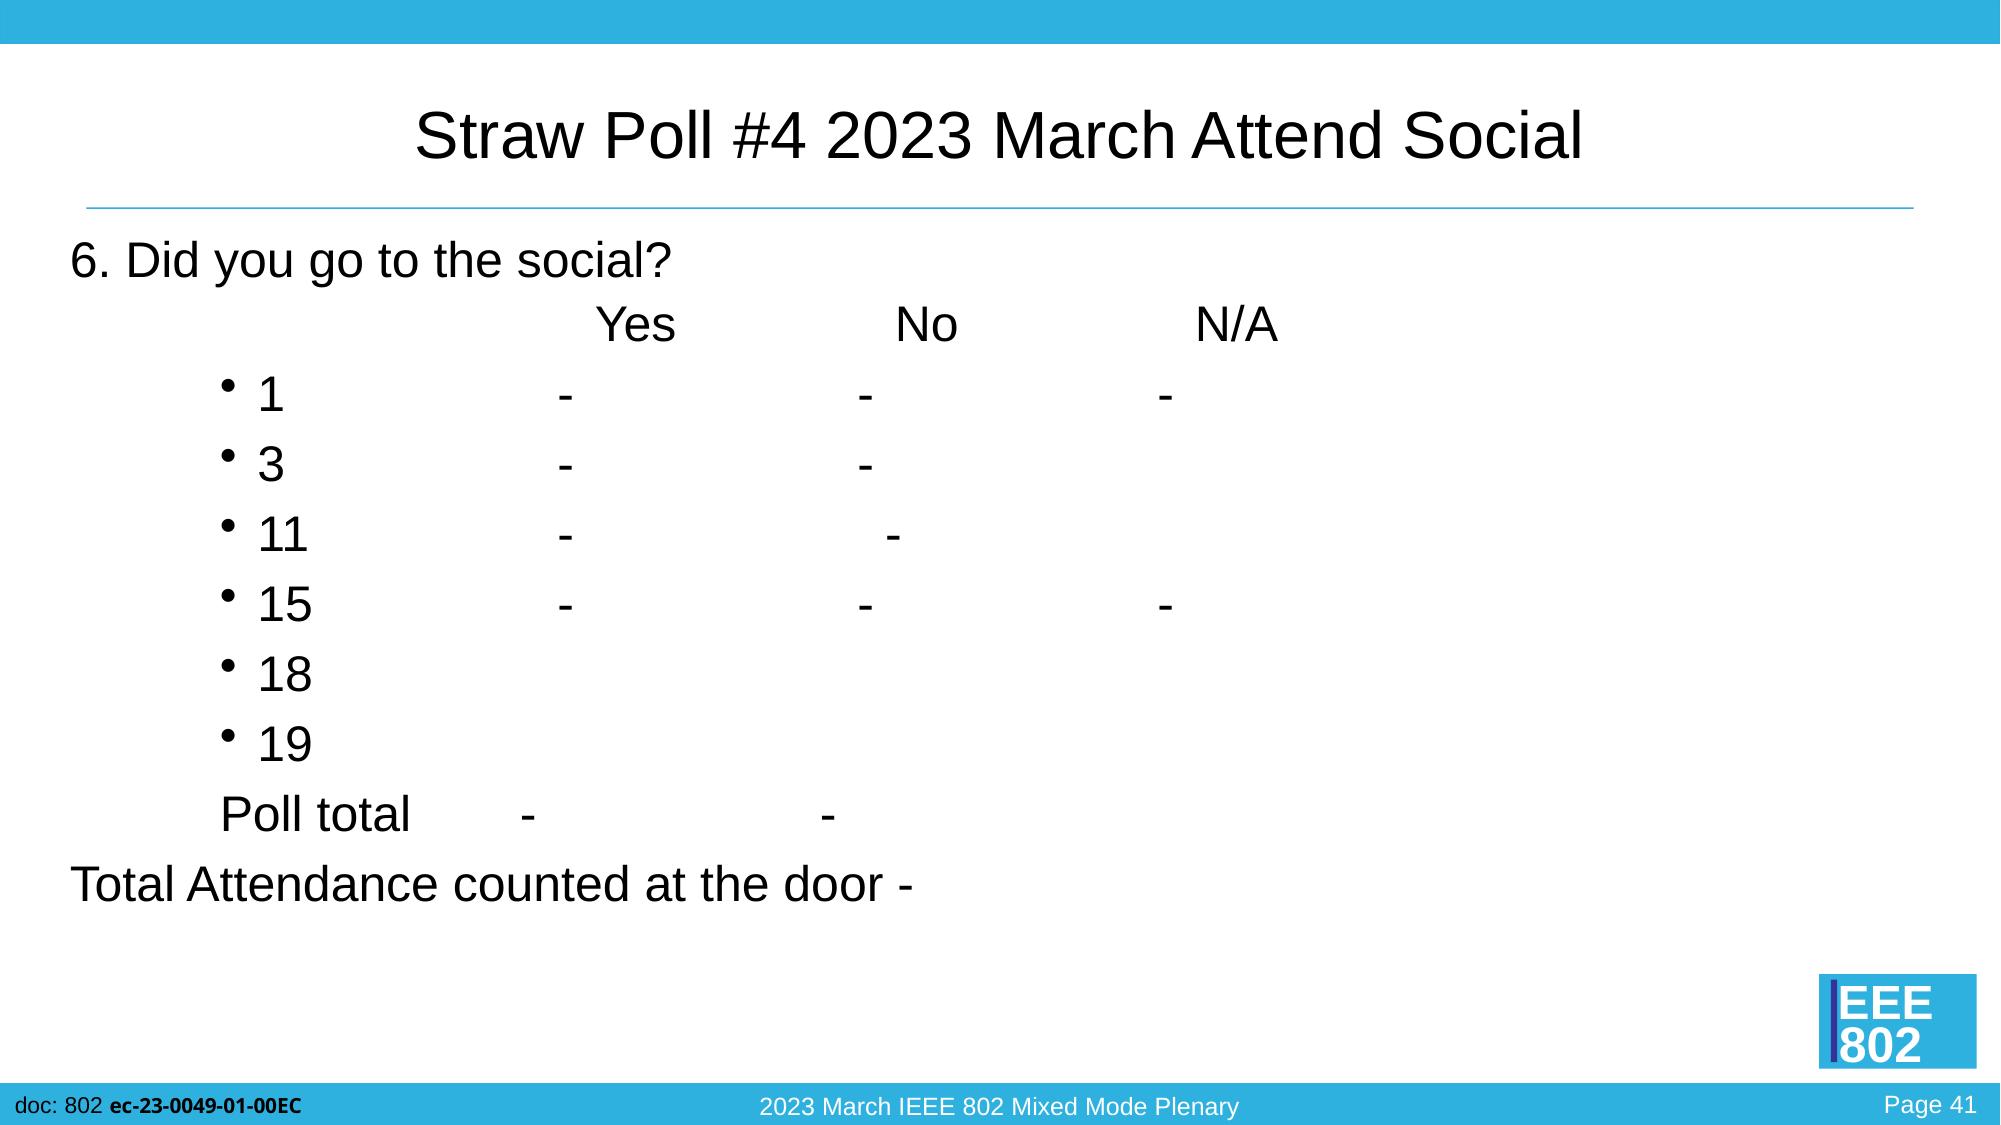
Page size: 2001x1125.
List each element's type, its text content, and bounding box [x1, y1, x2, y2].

title Straw Poll #4 2023 March Attend Social [99, 66, 1900, 197]
list 6. Did you go to the social? Yes No N/A 1 - - - 3 - - 11 - - 15 - - - 18 19 Poll total - - Total Attendance counted at the door - [54, 220, 1855, 963]
